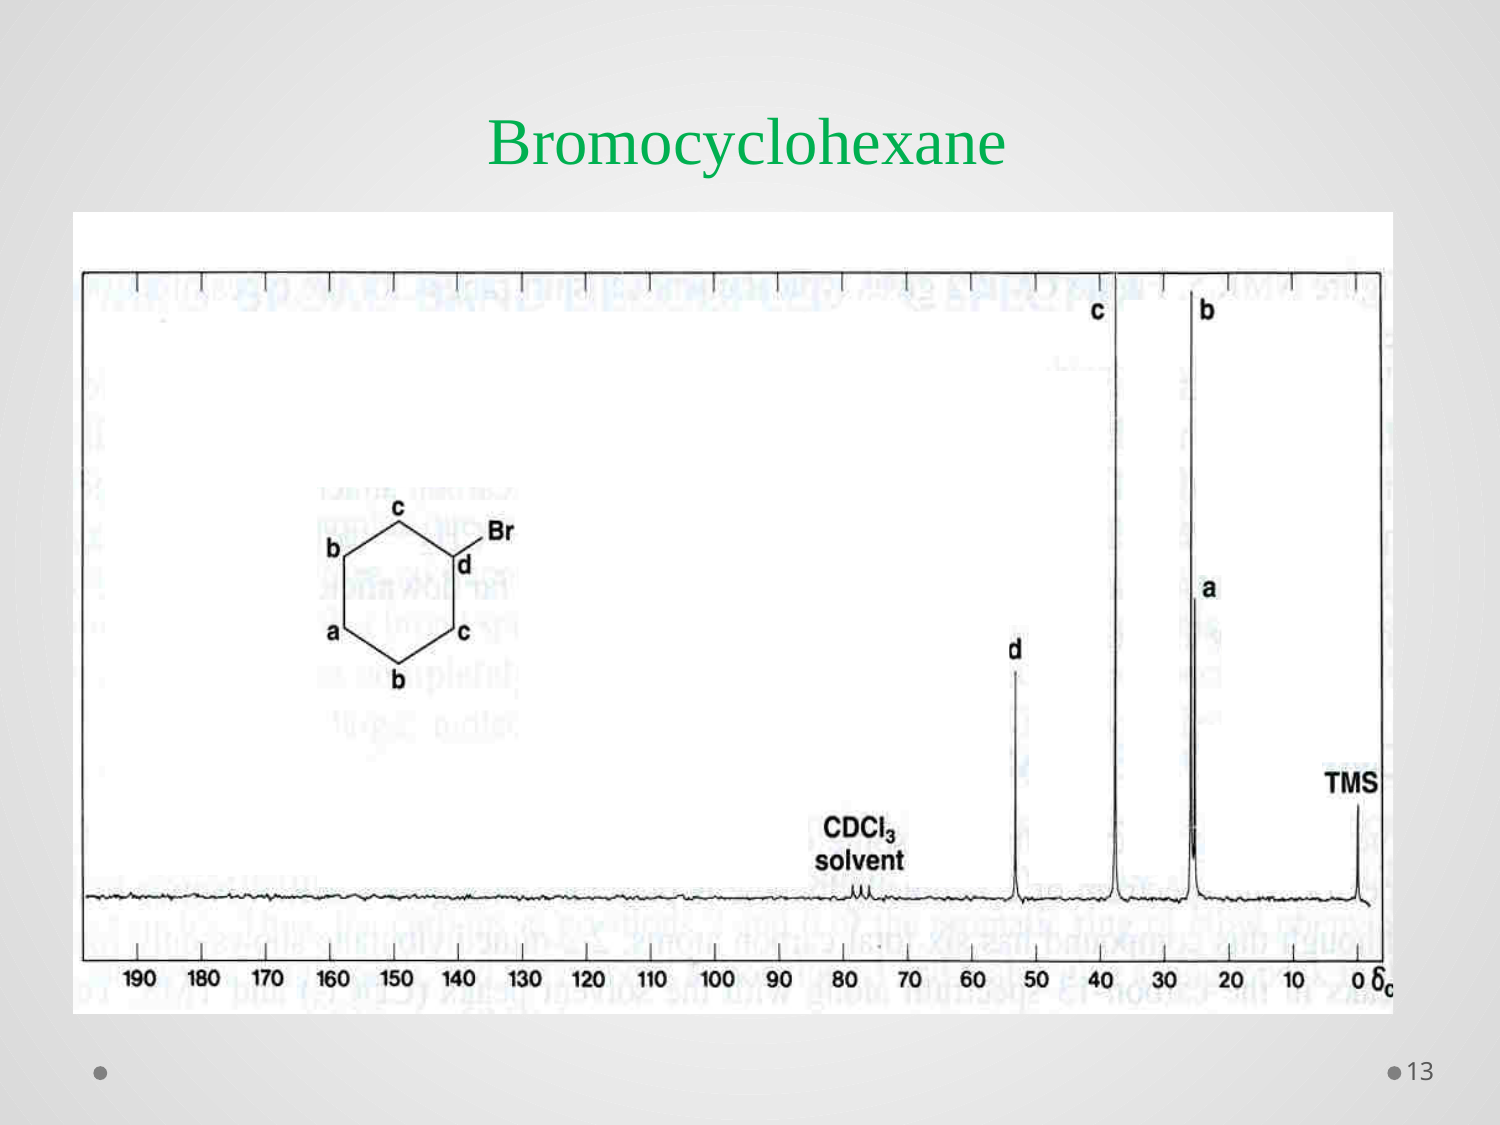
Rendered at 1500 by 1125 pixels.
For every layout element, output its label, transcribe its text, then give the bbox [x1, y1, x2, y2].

slide_number 13 [1401, 1042, 1494, 1103]
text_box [72, 212, 1394, 1014]
text_box Bromocyclohexane [472, 90, 1024, 186]
